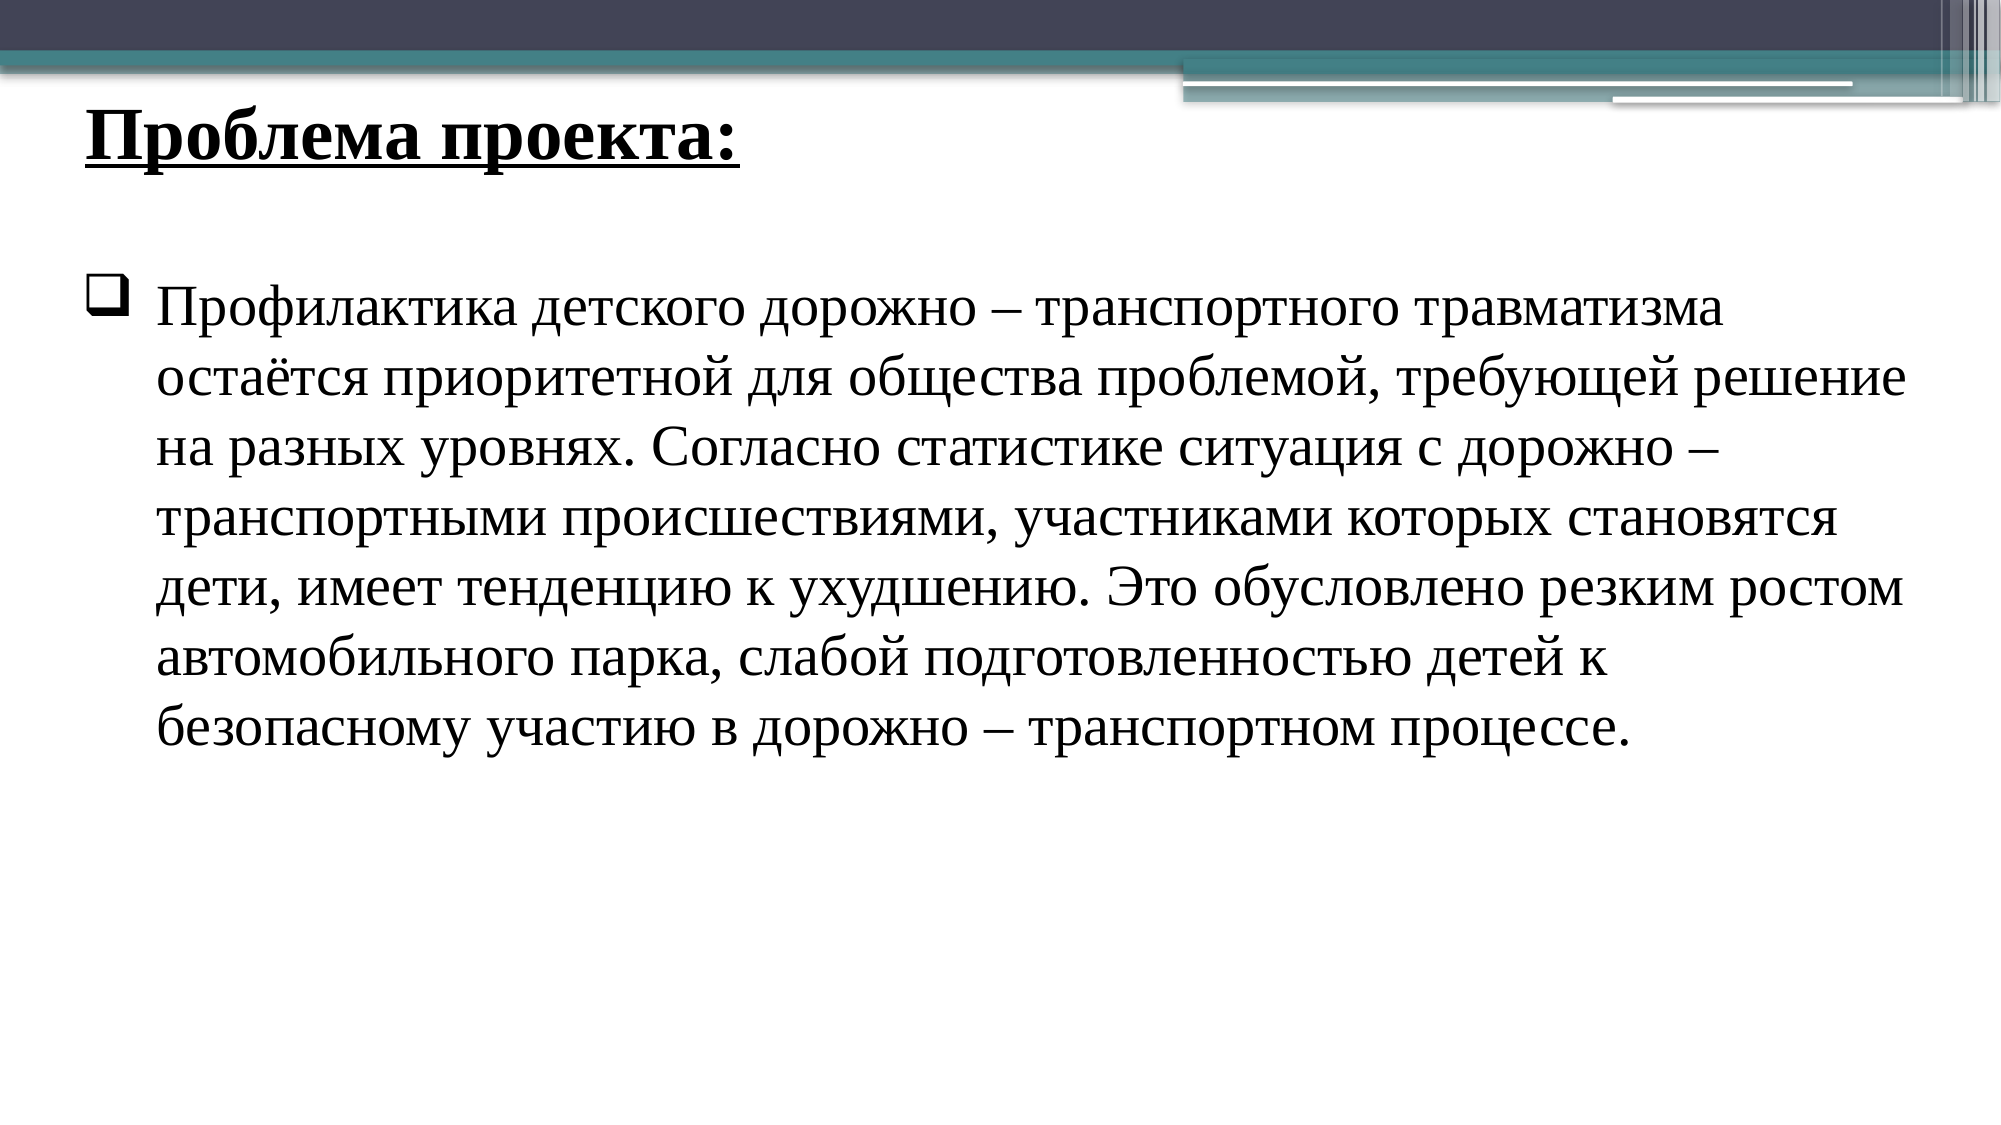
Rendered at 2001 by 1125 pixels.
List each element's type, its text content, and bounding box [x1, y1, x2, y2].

text_box Профилактика детского дорожно – транспортного травматизма остаётся приоритетной для общества проблемой, требующей решение на разных уровнях. Согласно статистике ситуация с дорожно – транспортными происшествиями, участниками которых становятся дети, имеет тенденцию к ухудшению. Это обусловлено резким ростом автомобильного парка, слабой подготовленностью детей к безопасному участию в дорожно – транспортном процессе. [67, 259, 1932, 765]
text_box Проблема проекта: [70, 77, 755, 183]
